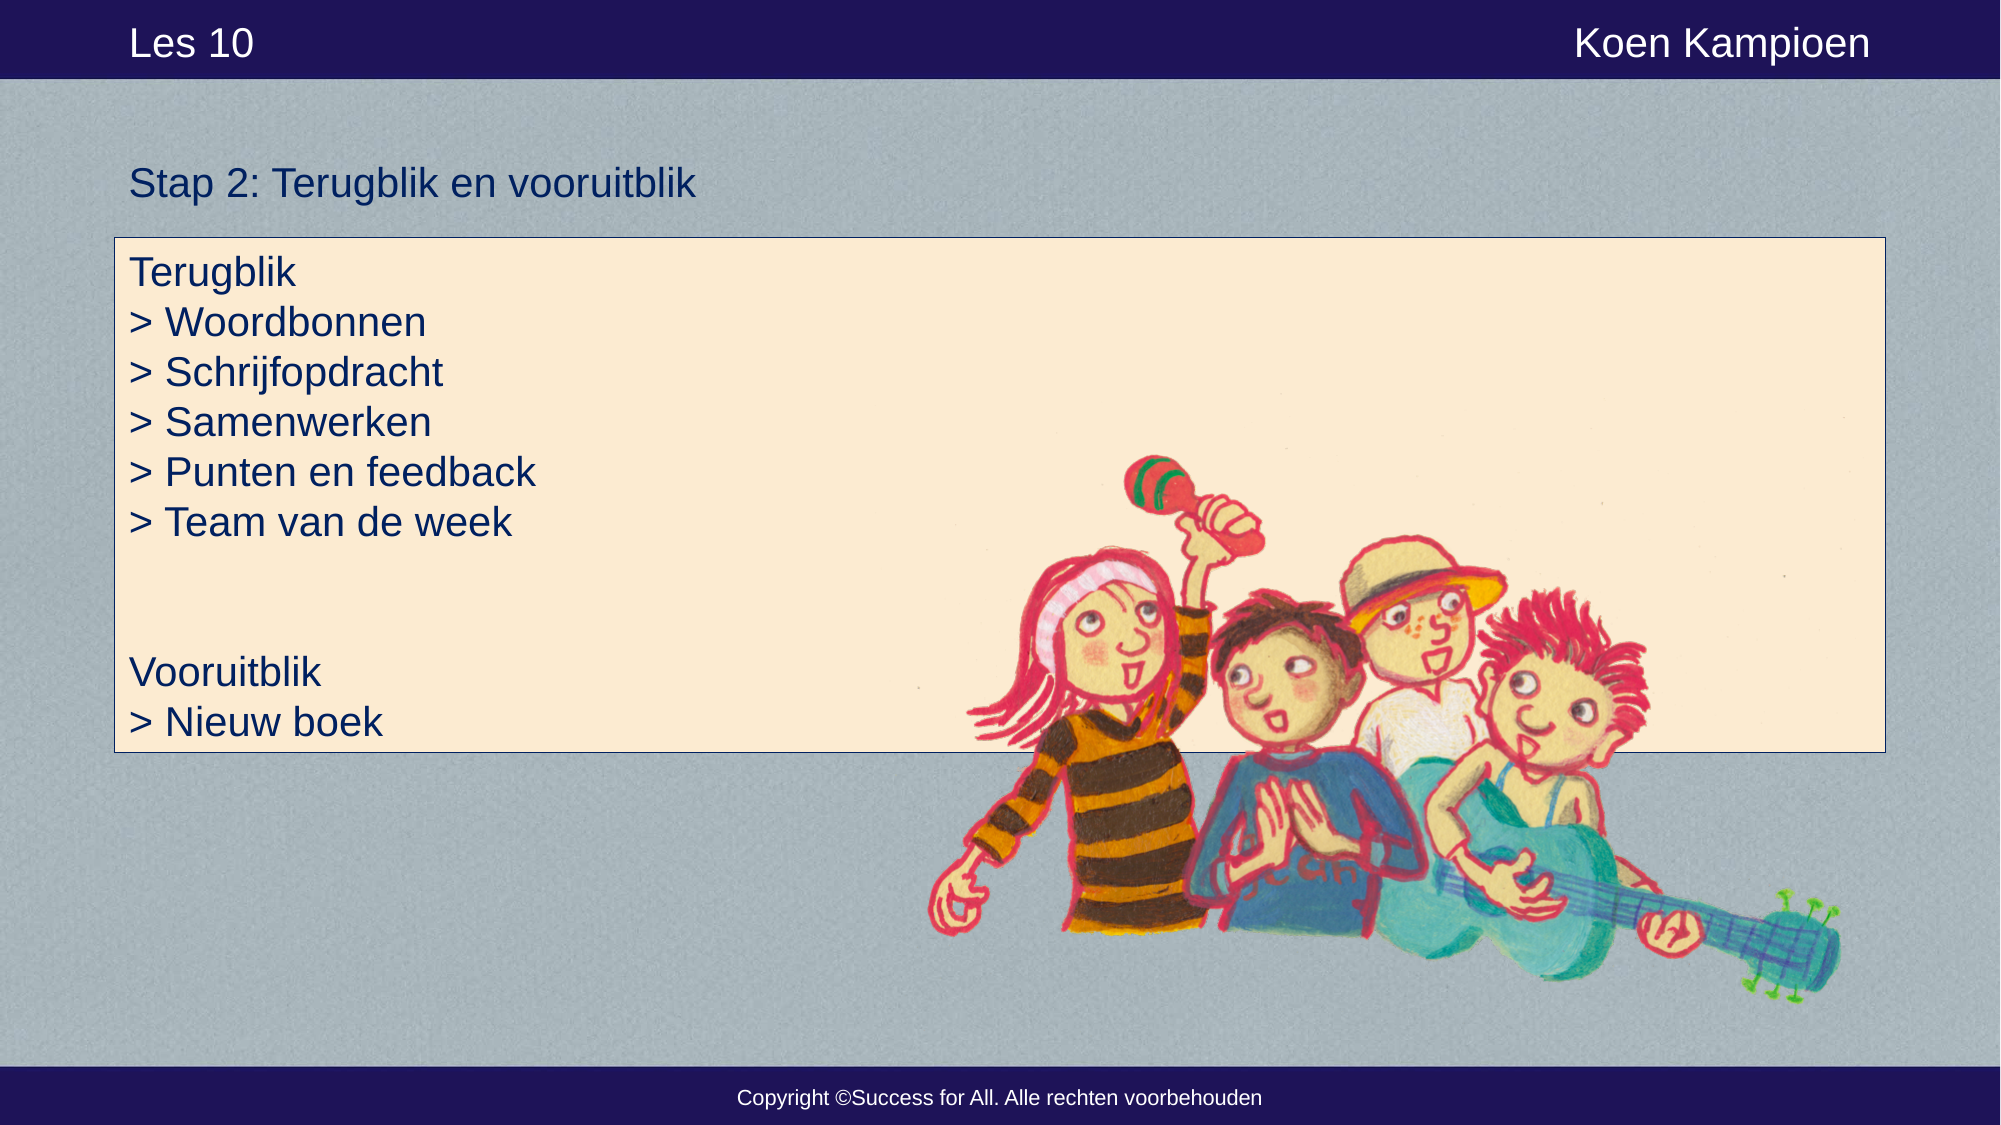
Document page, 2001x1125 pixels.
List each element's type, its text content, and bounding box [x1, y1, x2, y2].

text_box Stap 2: Terugblik en vooruitblik [113, 148, 1635, 214]
picture [0, 0, 2001, 1125]
text_box Les 10 [114, 8, 354, 73]
text_box Koen Kampioen [999, 8, 1886, 73]
text_box Terugblik > Woordbonnen > Schrijfopdracht > Samenwerken > Punten en feedback > Team van de week Vooruitblik > Nieuw boek [114, 237, 1886, 753]
text_box Copyright ©Success for All. Alle rechten voorbehouden [0, 1076, 2000, 1125]
